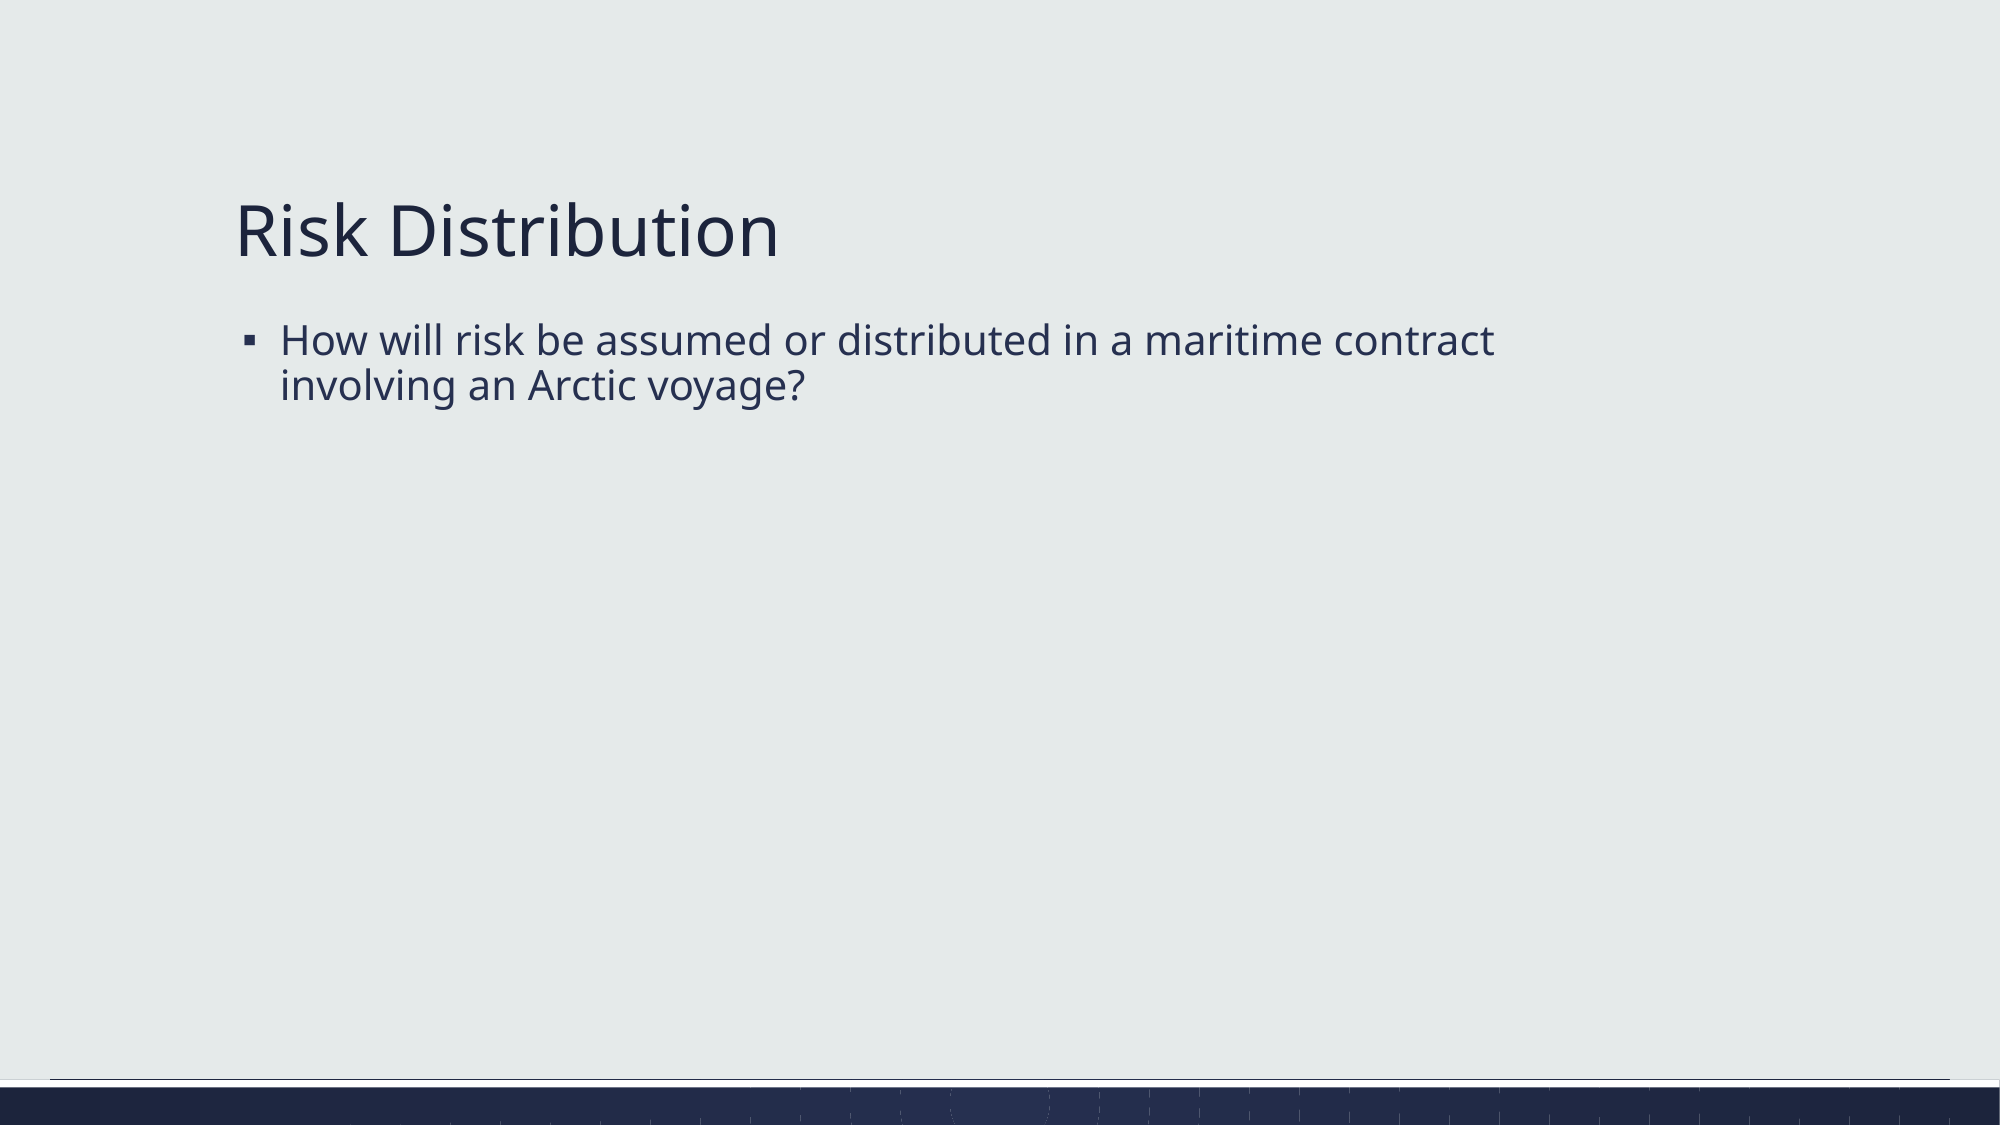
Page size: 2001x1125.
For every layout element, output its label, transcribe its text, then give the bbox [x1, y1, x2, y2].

title Risk Distribution [219, 76, 1780, 279]
list How will risk be assumed or distributed in a maritime contract involving an Arctic voyage? [219, 311, 1657, 989]
